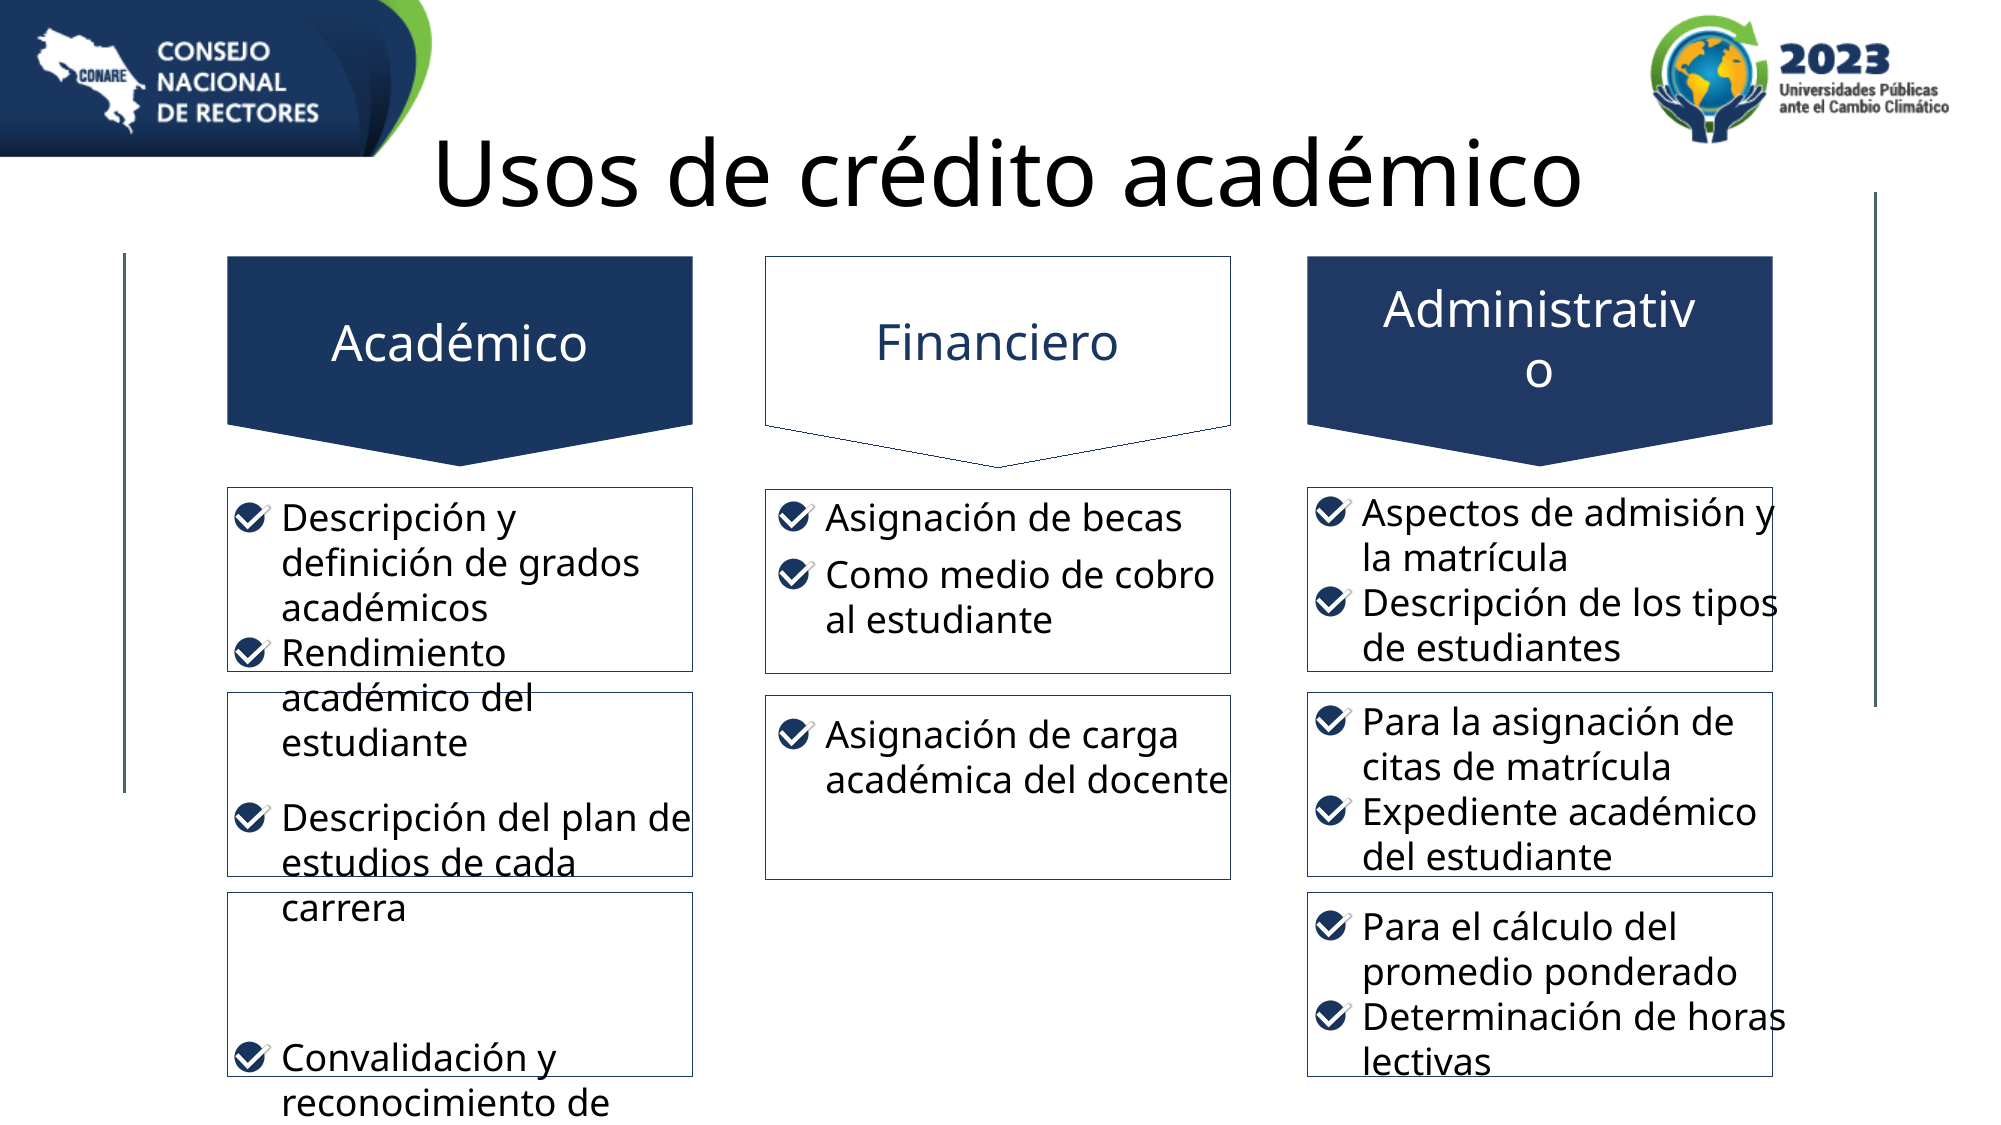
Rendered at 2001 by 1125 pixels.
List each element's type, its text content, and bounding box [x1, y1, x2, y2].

text_box Usos de crédito académico [360, 107, 1681, 233]
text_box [227, 256, 1773, 1077]
picture [0, 0, 1999, 1125]
text_box Aspectos de admisión y la matrícula Descripción de los tipos de estudiantes Para la asignación de citas de matrícula Expediente académico del estudiante Para el cálculo del promedio ponderado Determinación de horas lectivas [1300, 481, 1811, 1091]
text_box Descripción y definición de grados académicos Rendimiento académico del estudiante Descripción del plan de estudios de cada carrera Convalidación y reconocimiento de asignaturas [219, 486, 714, 1125]
